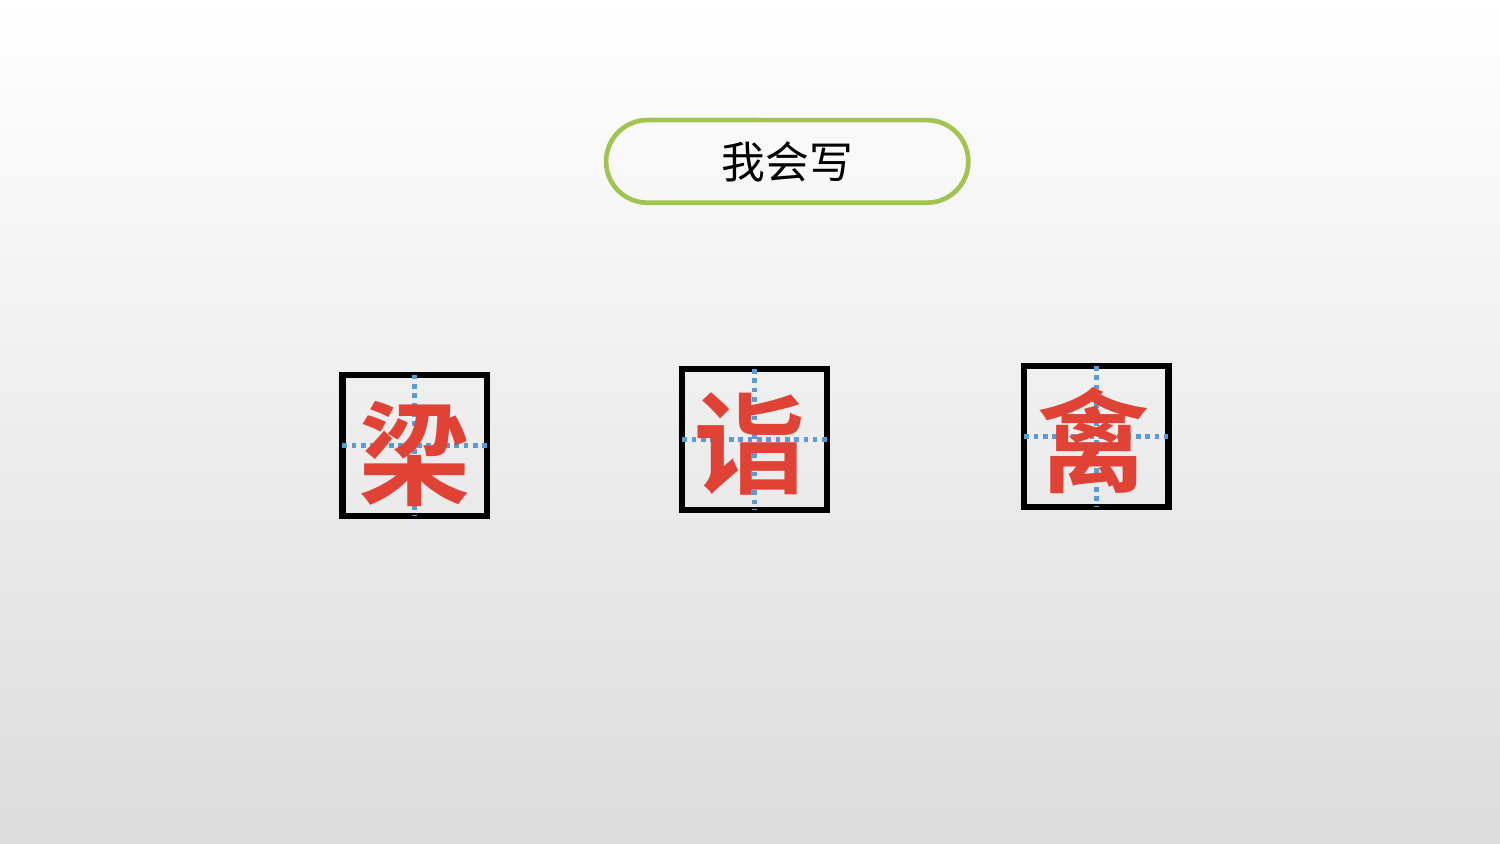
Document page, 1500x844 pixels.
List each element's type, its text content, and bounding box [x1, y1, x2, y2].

text_box 诣 [682, 511, 818, 515]
text_box 梁 [347, 517, 481, 525]
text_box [1024, 365, 1169, 508]
text_box 我会写 [605, 119, 970, 204]
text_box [682, 368, 827, 511]
text_box 禽 [1026, 508, 1162, 512]
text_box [342, 374, 487, 517]
